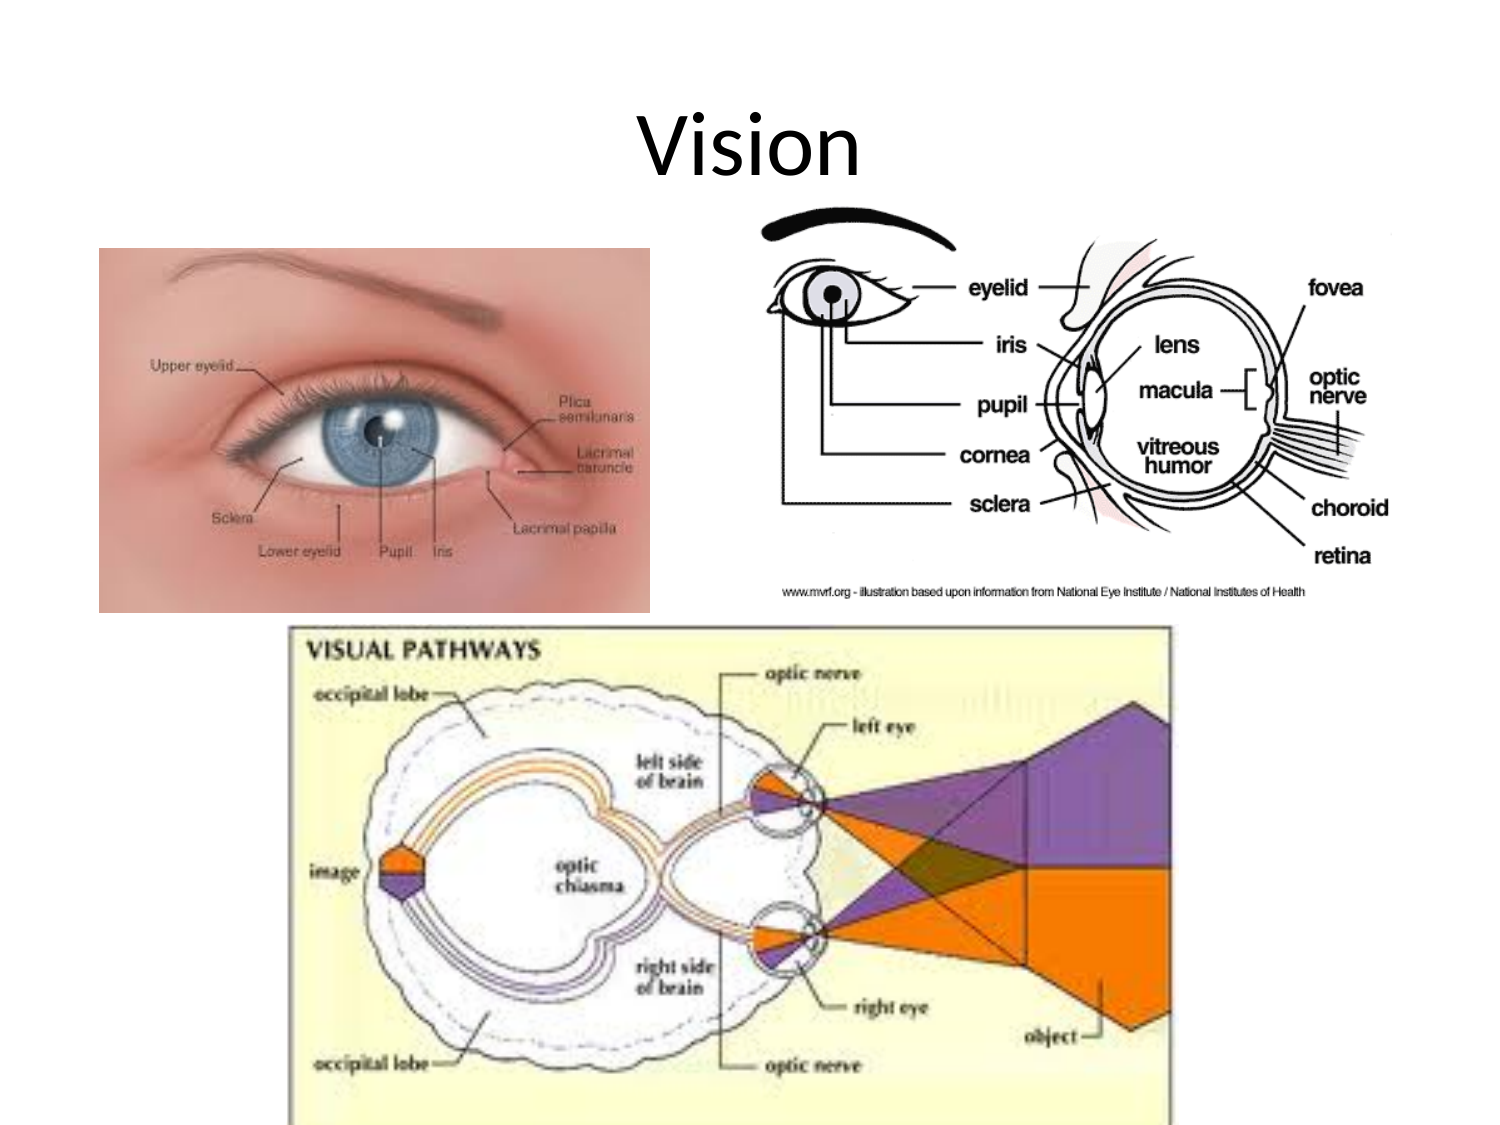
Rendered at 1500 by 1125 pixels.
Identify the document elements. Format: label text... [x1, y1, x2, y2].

title Vision [75, 45, 1425, 233]
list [99, 247, 651, 614]
picture [755, 199, 1397, 601]
picture [286, 624, 1179, 1125]
